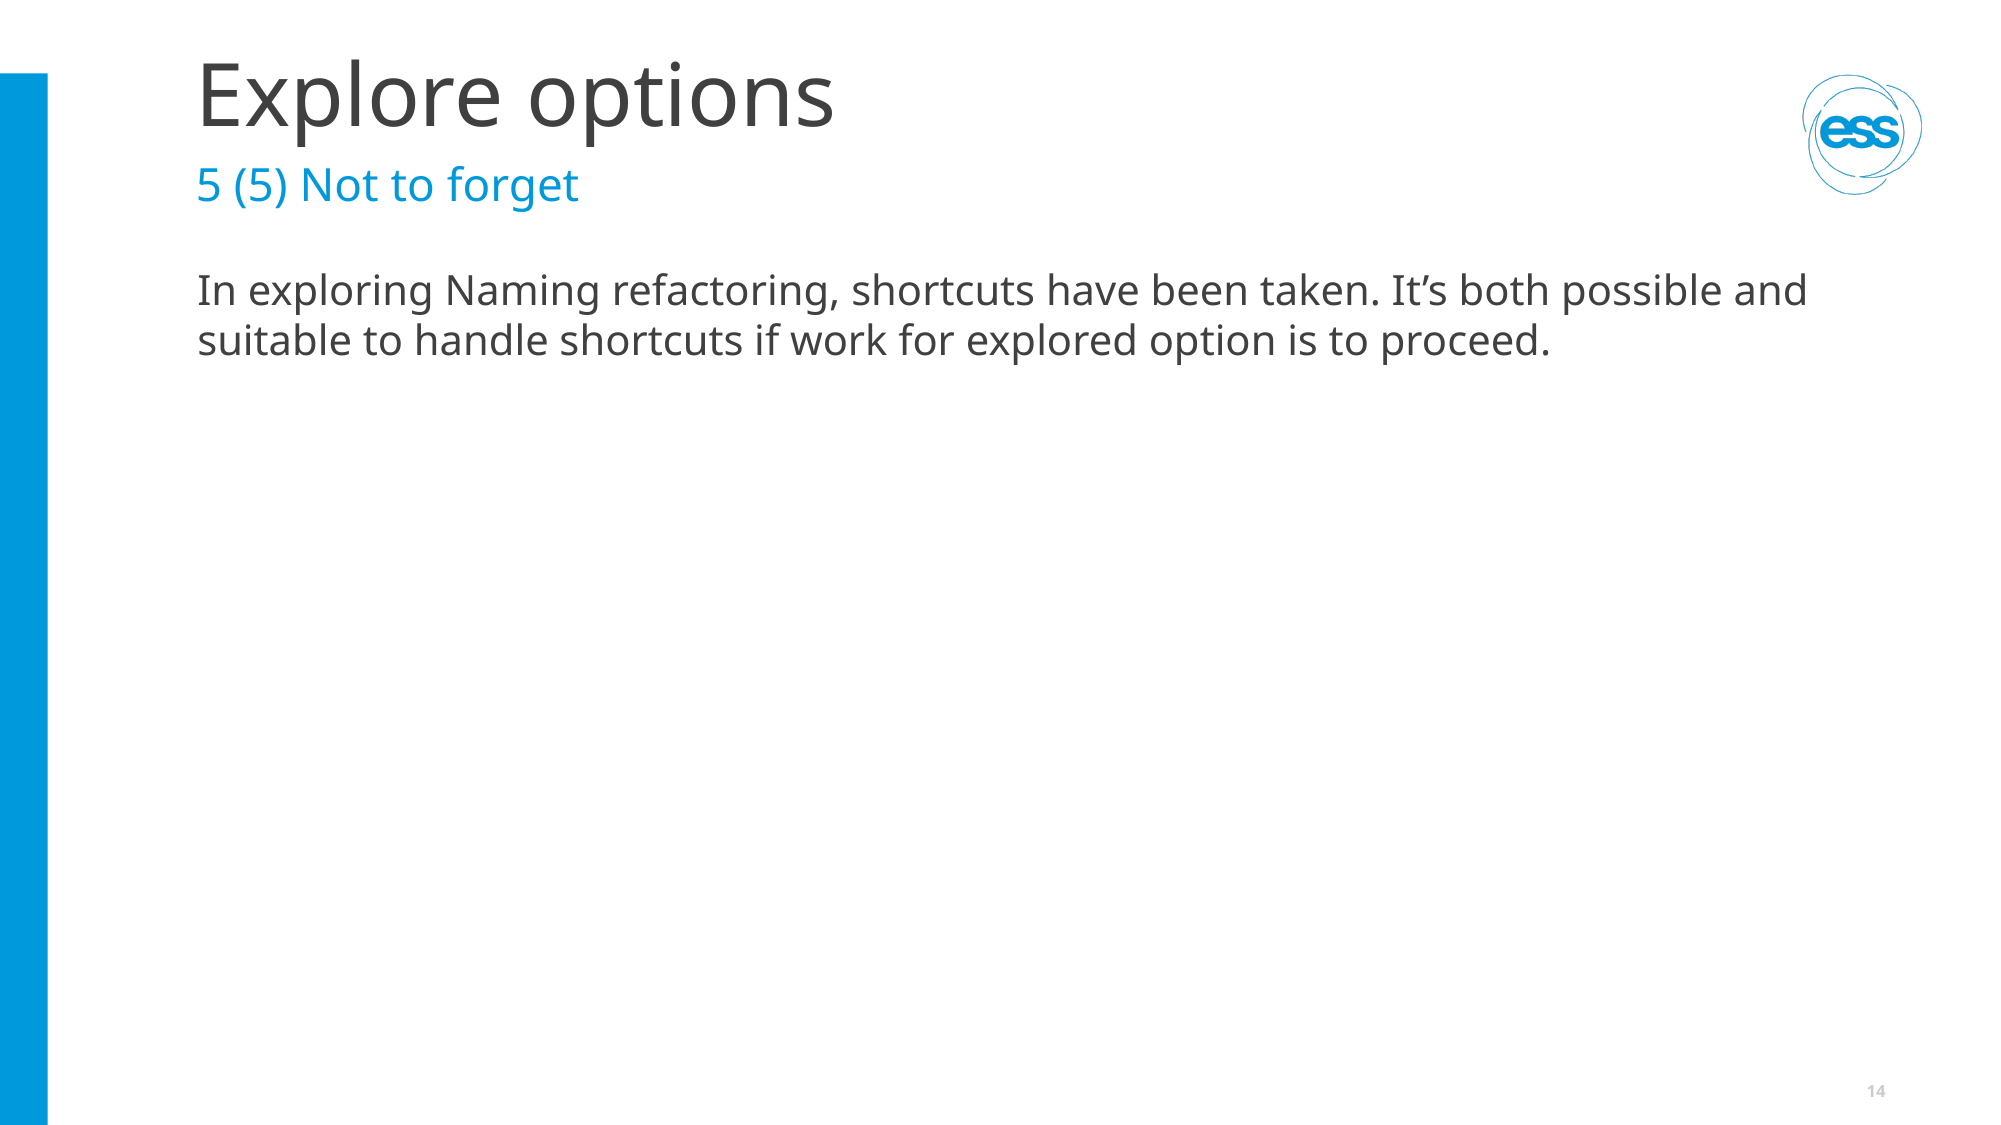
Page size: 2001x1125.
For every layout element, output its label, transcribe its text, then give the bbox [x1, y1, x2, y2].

text_box Explore options [181, 43, 1717, 152]
text_box [1063, 256, 1883, 1039]
text_box 5 (5) Not to forget [181, 152, 1717, 236]
text_box In exploring Naming refactoring, shortcuts have been taken. It’s both possible and suitable to handle shortcuts if work for explored option is to proceed. [197, 256, 1063, 1039]
text_box <number> [1450, 1062, 1901, 1122]
